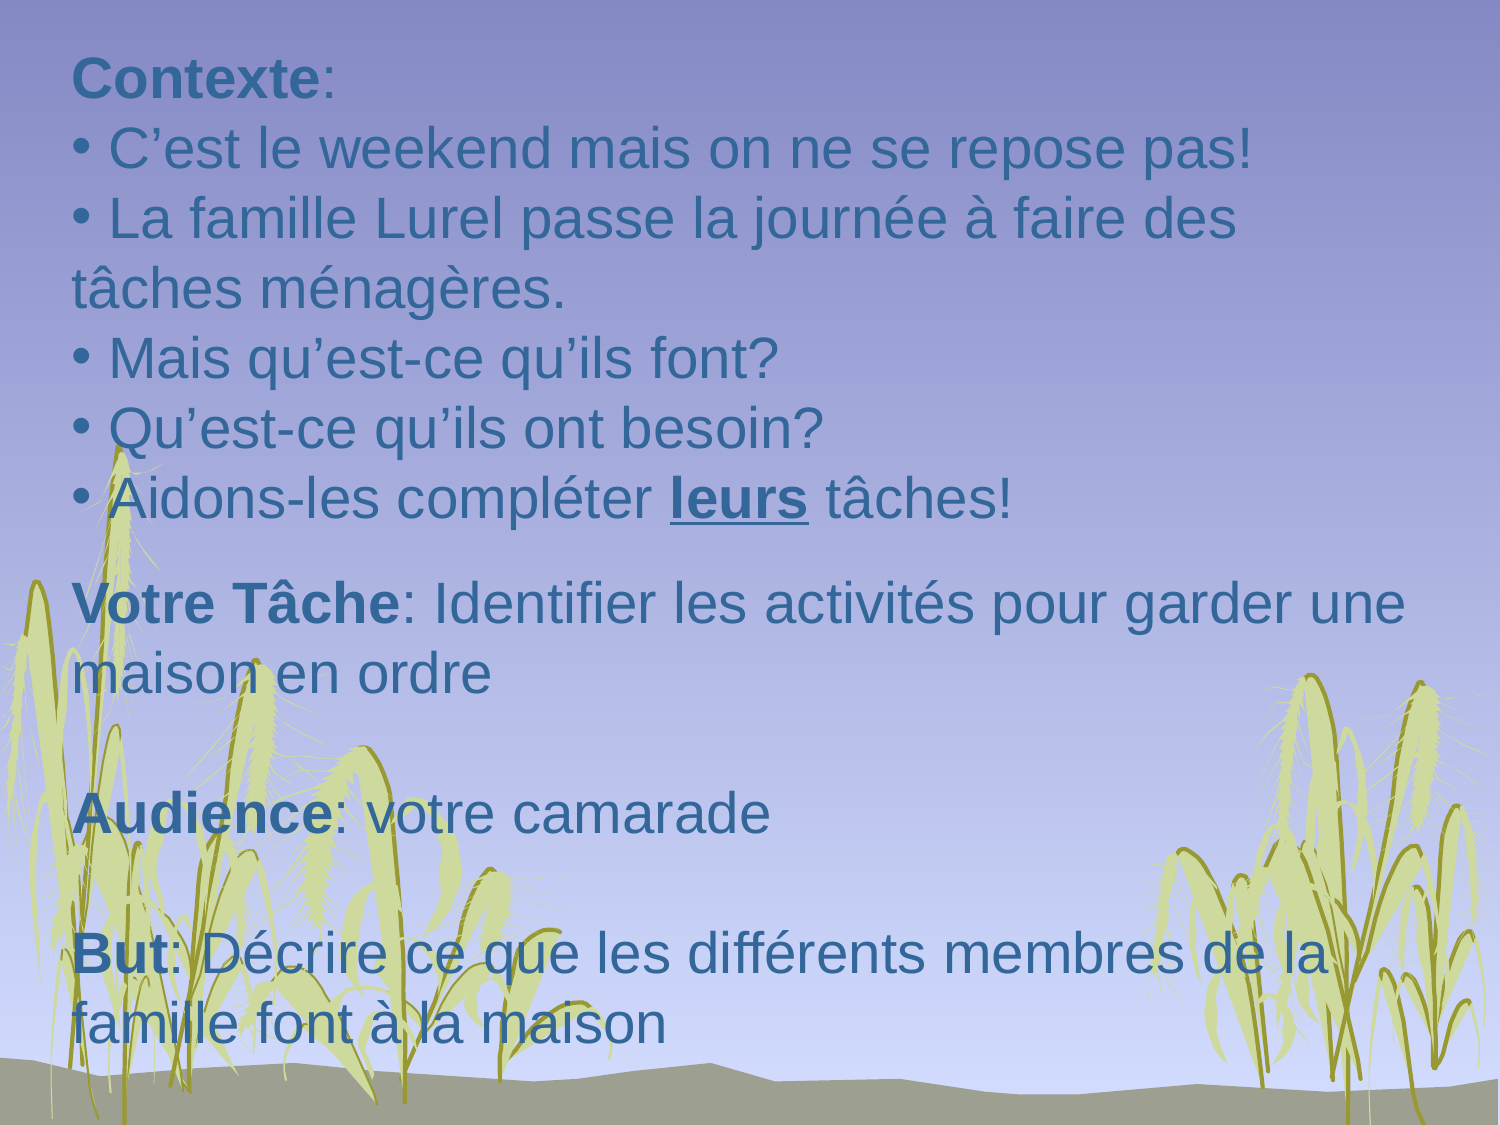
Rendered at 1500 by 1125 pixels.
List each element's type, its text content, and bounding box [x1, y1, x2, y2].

text_box Contexte: C’est le weekend mais on ne se repose pas! La famille Lurel passe la journée à faire des tâches ménagères. Mais qu’est-ce qu’ils font? Qu’est-ce qu’ils ont besoin? Aidons-les compléter leurs tâches! Votre Tâche: Identifier les activités pour garder une maison en ordre Audience: votre camarade But: Décrire ce que les différents membres de la famille font à la maison [56, 33, 1441, 1063]
